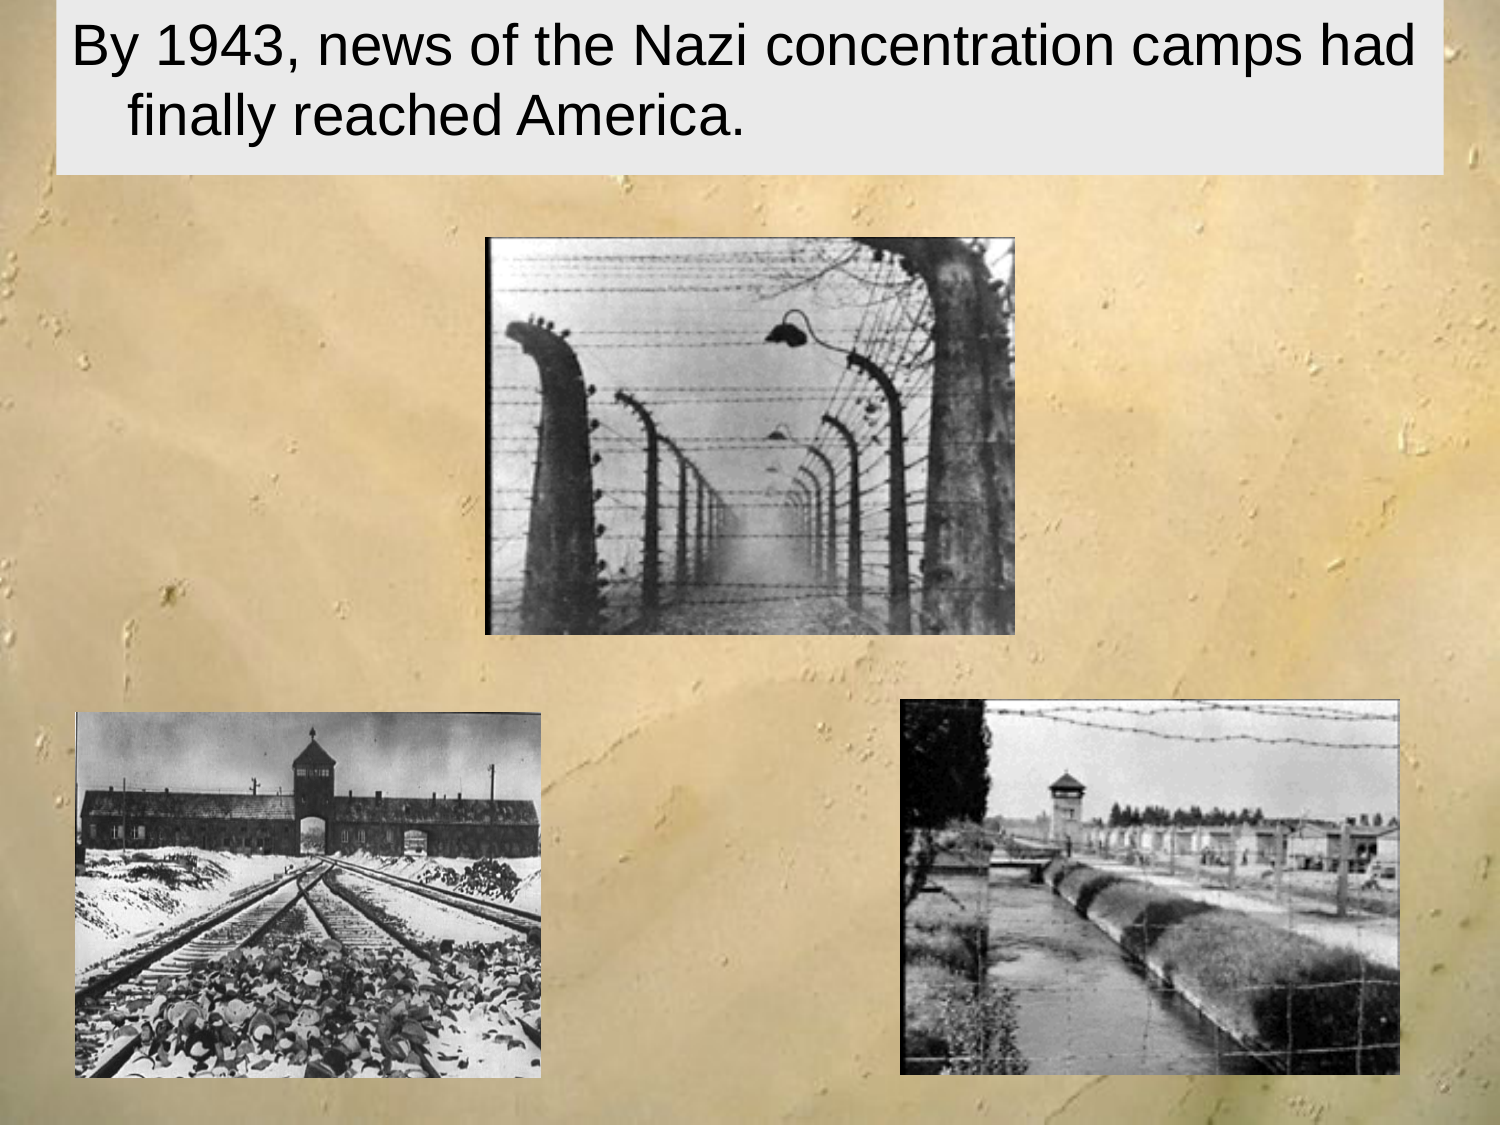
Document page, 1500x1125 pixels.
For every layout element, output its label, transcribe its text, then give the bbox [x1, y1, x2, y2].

picture [0, 0, 1500, 1125]
list By 1943, news of the Nazi concentration camps had finally reached America. [56, 0, 1444, 176]
